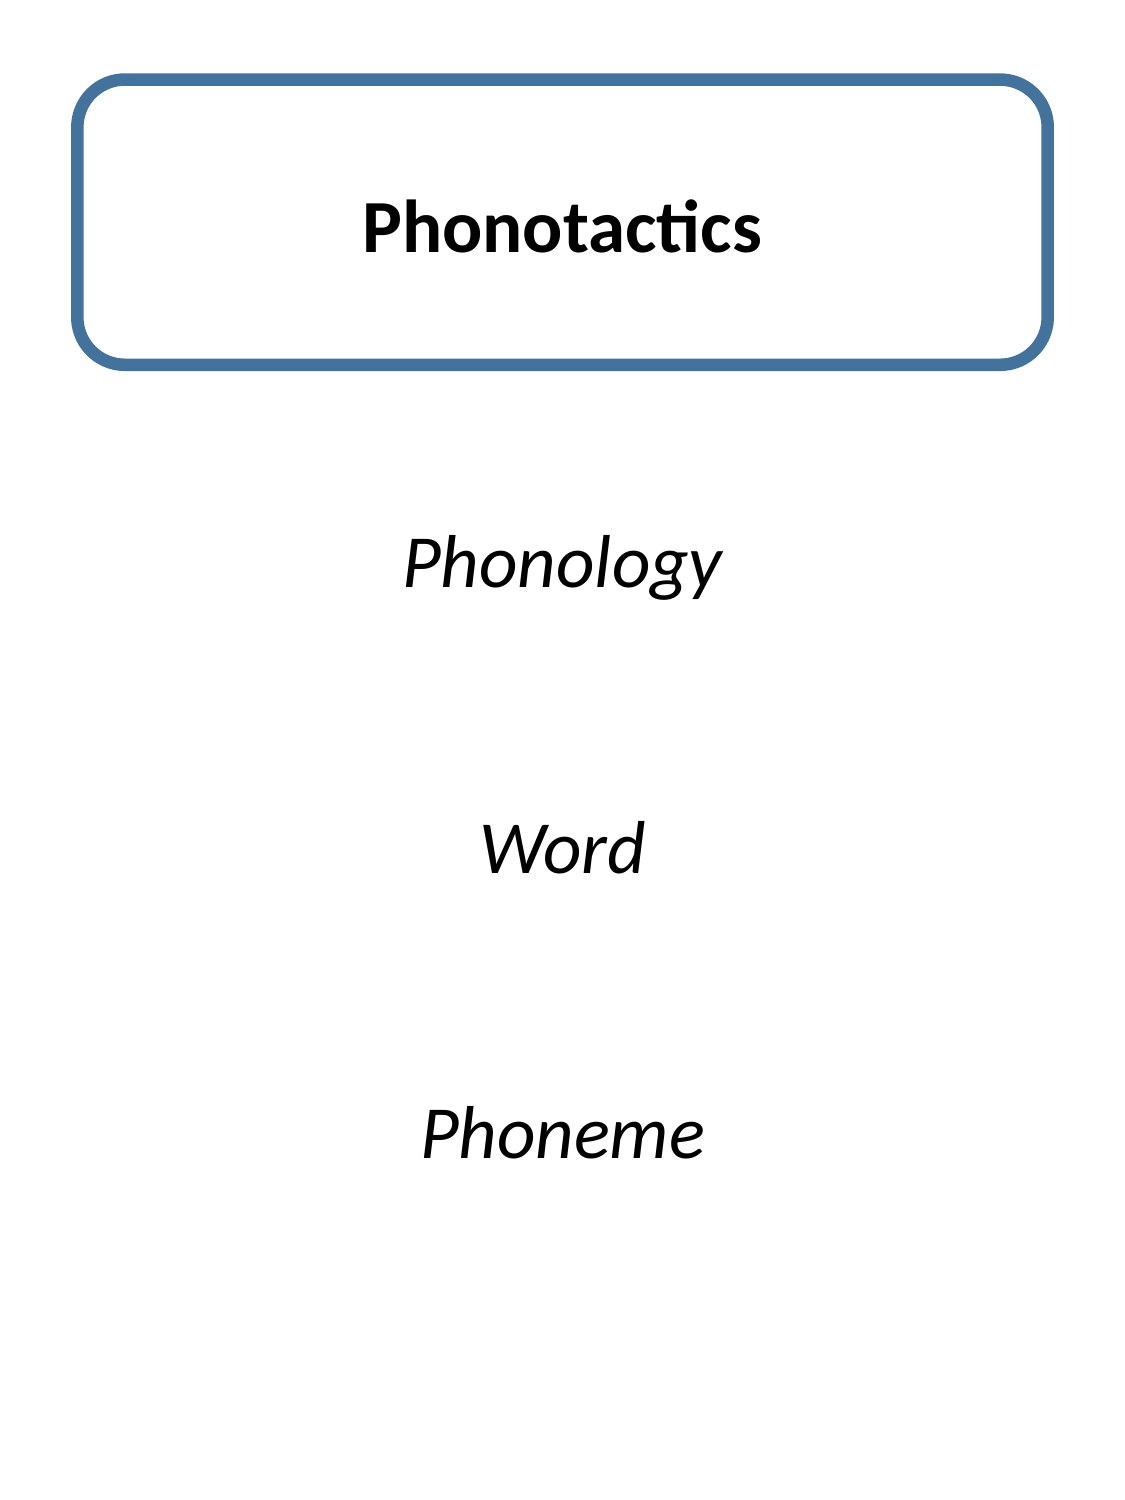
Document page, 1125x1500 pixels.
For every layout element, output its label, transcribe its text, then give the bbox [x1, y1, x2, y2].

text_box Phonotactics [76, 78, 1049, 366]
list Phonology Word Phoneme [77, 399, 1048, 1352]
